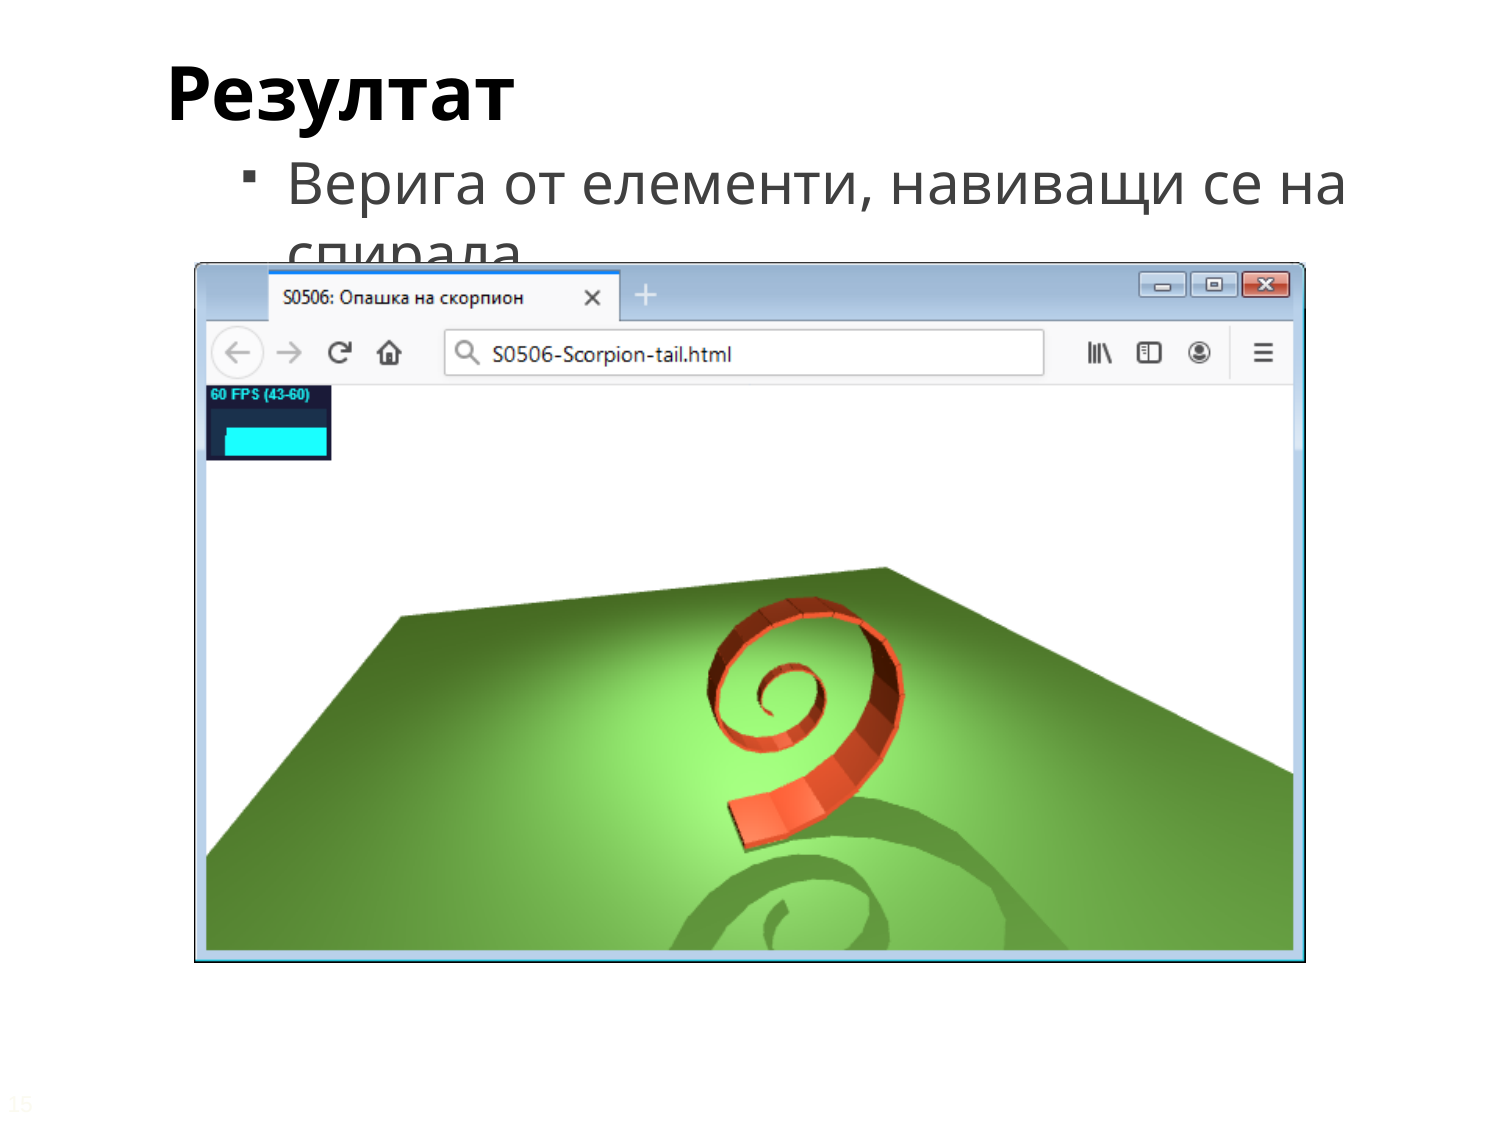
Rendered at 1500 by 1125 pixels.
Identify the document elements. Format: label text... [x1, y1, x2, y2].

picture [194, 262, 1306, 963]
list Резултат Верига от елементи, навиващи се на спирала [150, 37, 1488, 1113]
